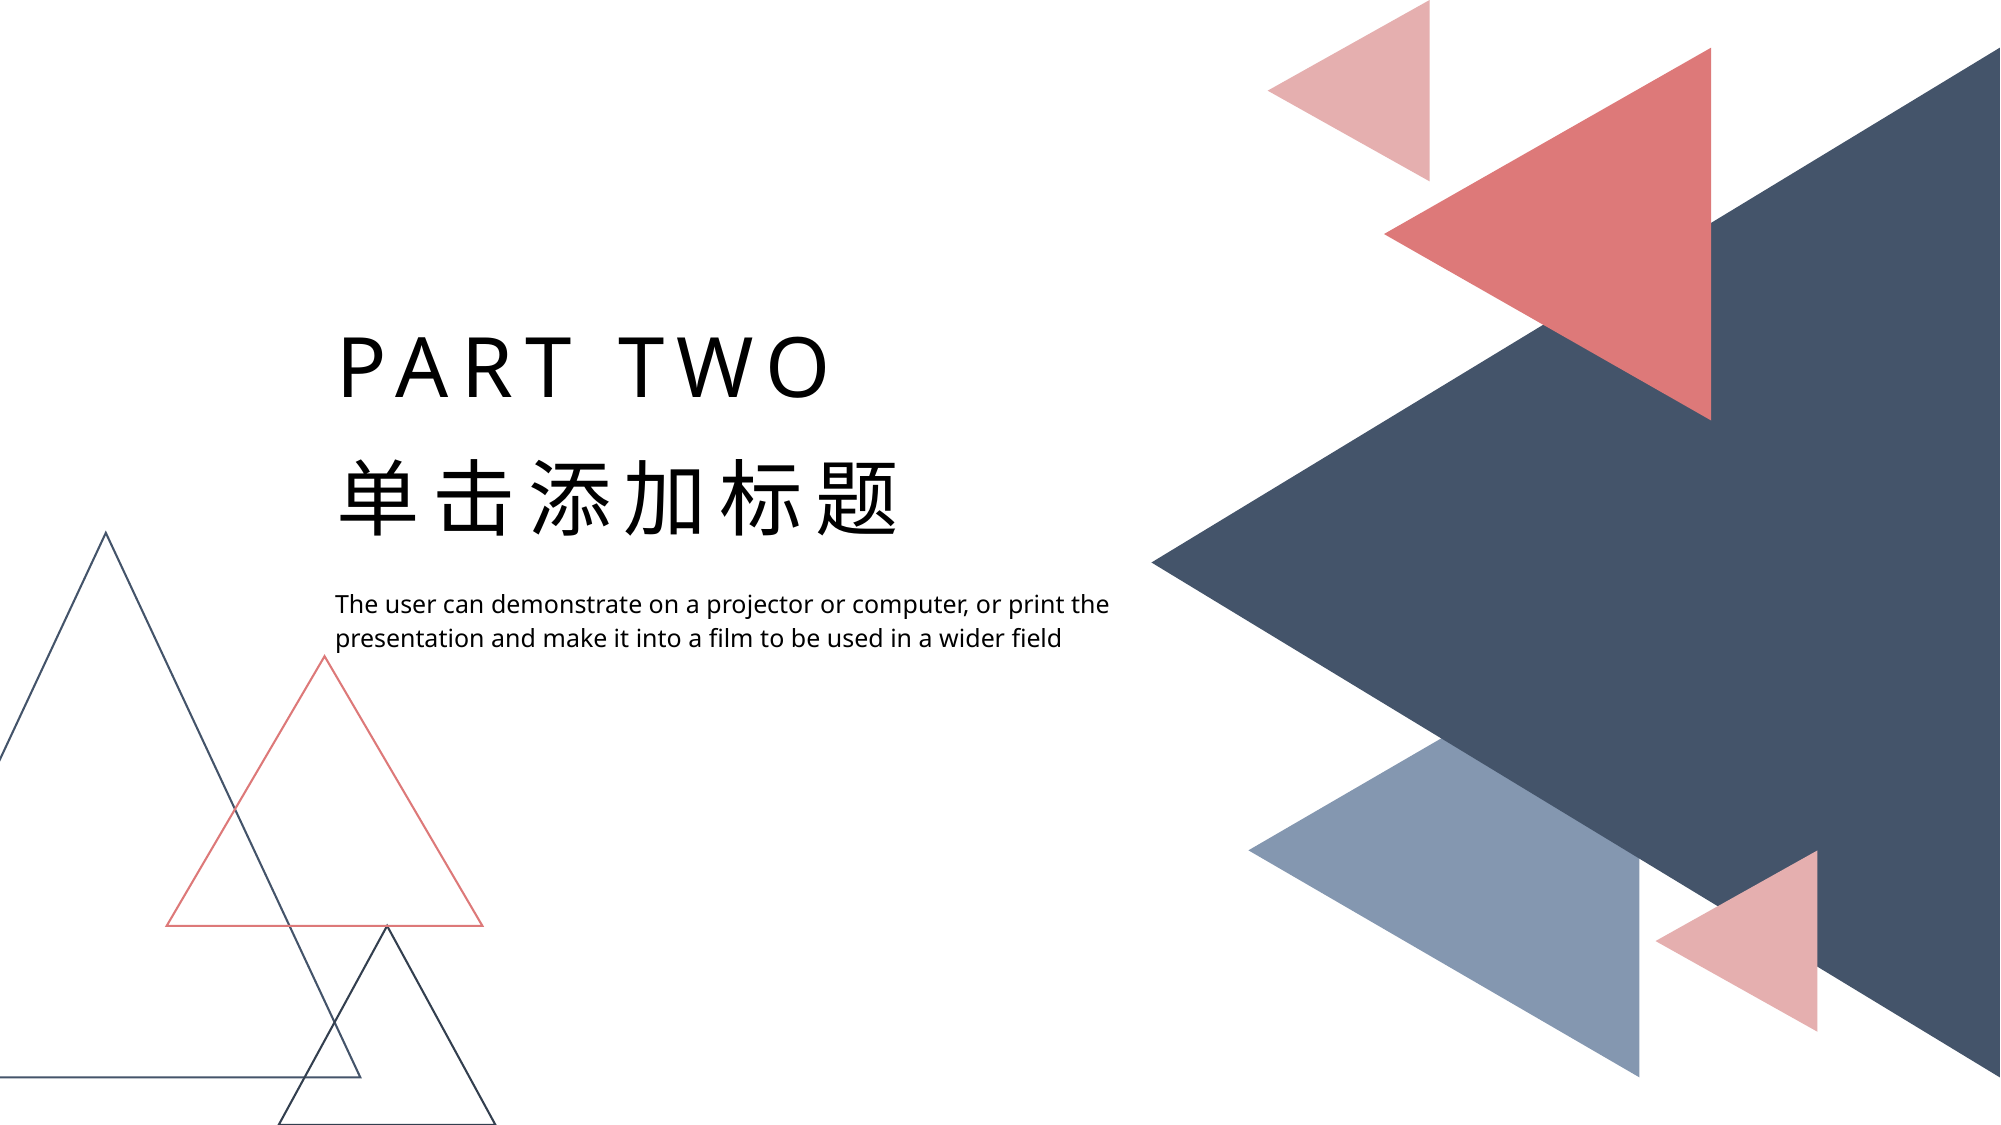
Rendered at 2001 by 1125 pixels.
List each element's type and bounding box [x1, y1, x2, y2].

text_box [0, 0, 2000, 1125]
